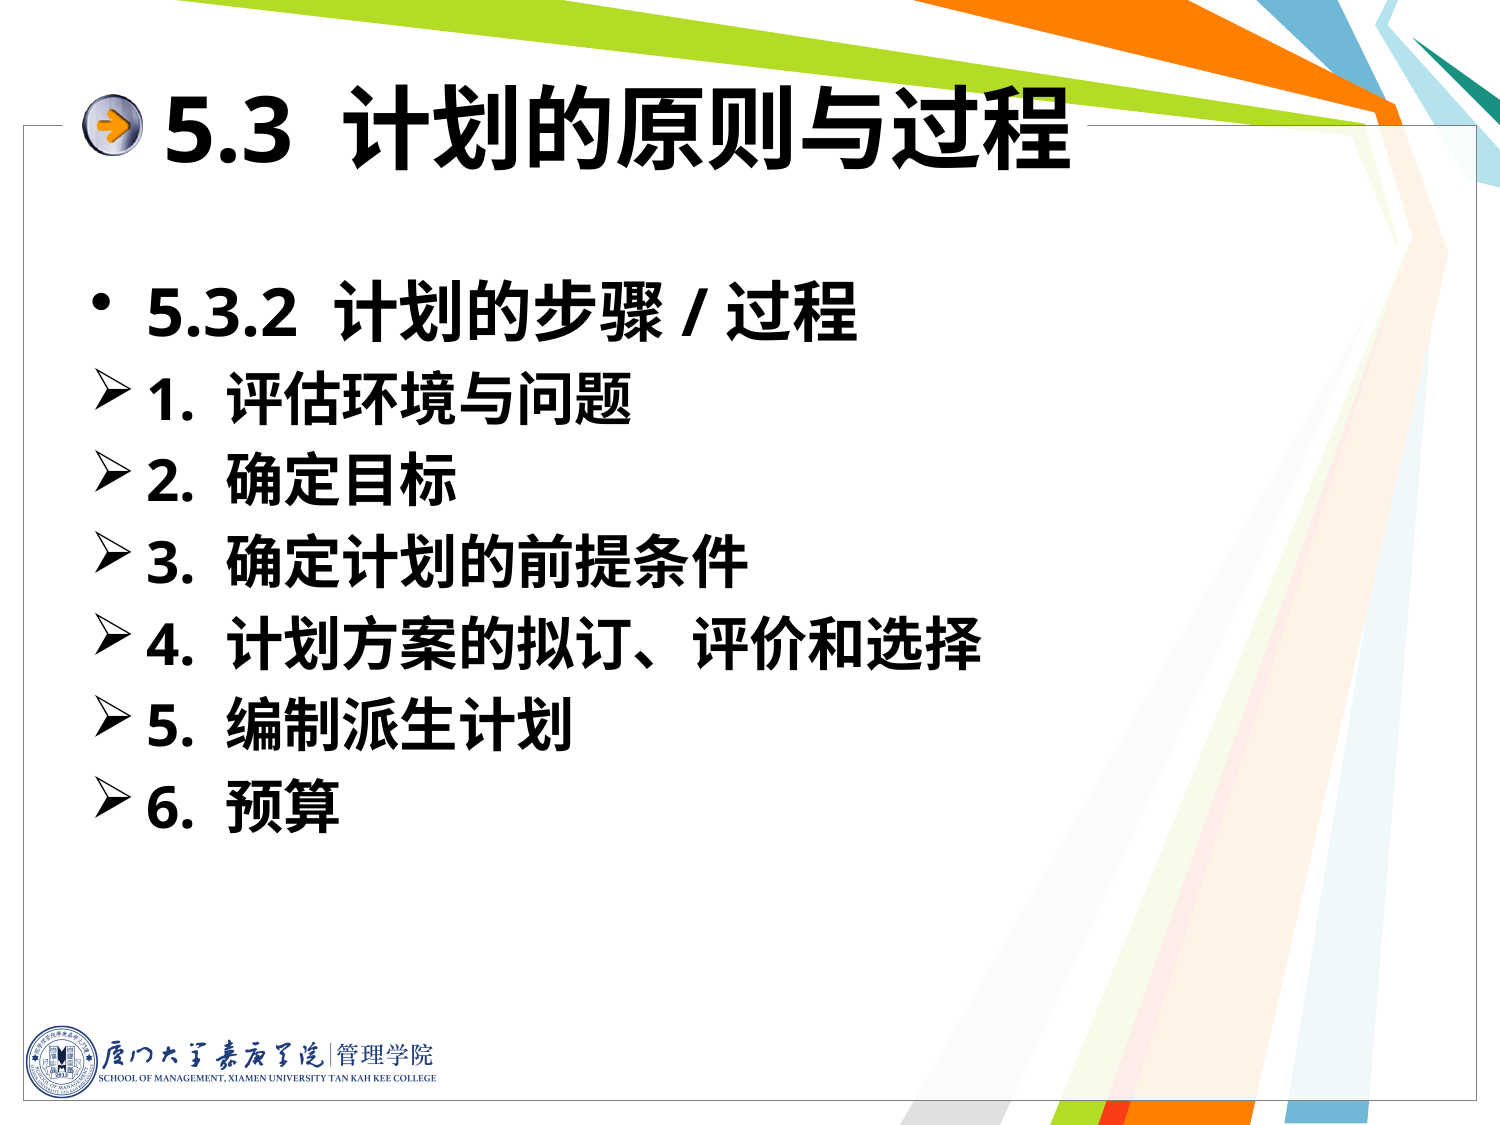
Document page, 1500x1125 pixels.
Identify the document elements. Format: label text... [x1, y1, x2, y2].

picture [24, 1024, 438, 1100]
title 5.3 计划的原则与过程 [148, 32, 1182, 220]
list 5.3.2 计划的步骤/过程 1. 评估环境与问题 2. 确定目标 3. 确定计划的前提条件 4. 计划方案的拟订、评价和选择 5. 编制派生计划 6. 预算 [75, 262, 1425, 1005]
picture [82, 94, 143, 156]
